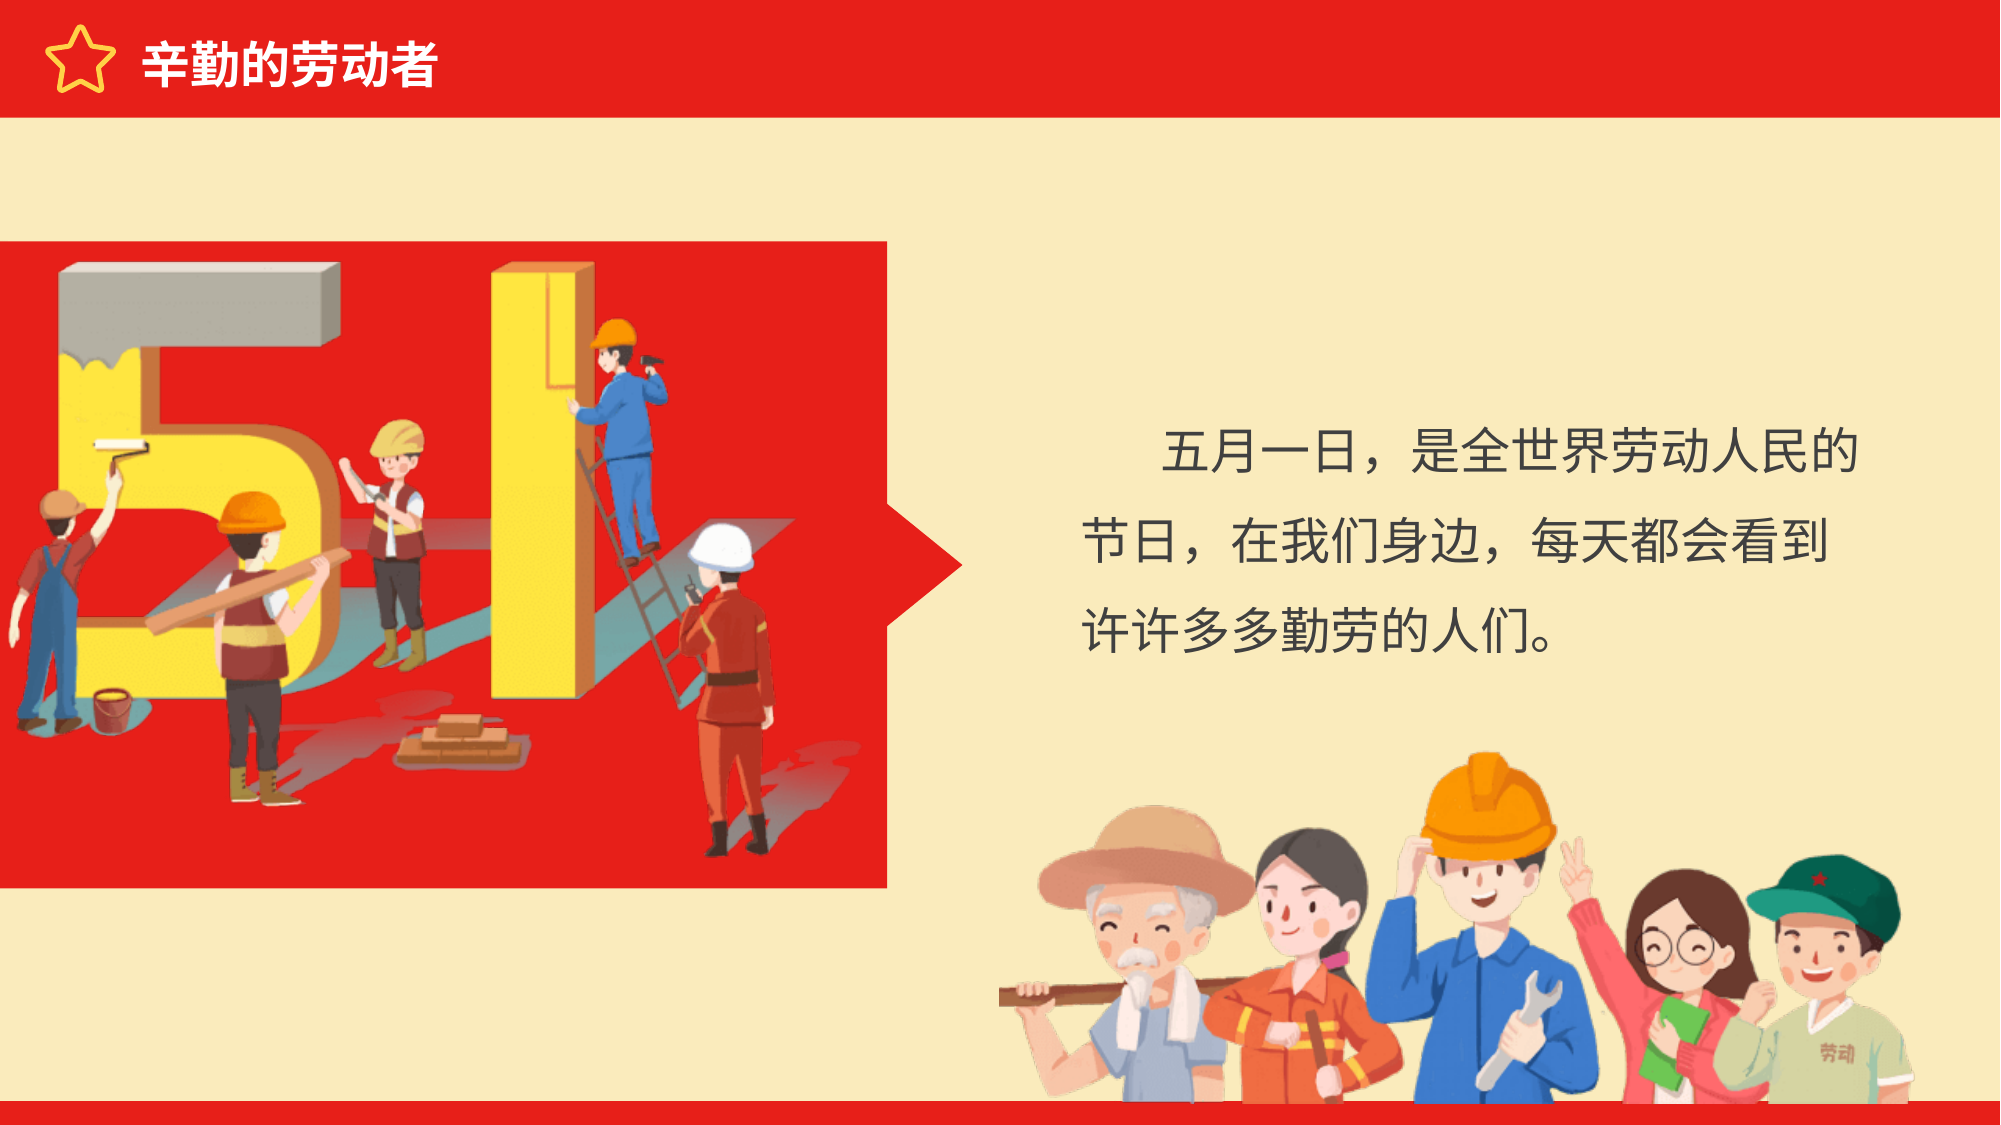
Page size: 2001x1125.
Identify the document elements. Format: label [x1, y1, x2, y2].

picture [999, 743, 1926, 1104]
text_box [0, 241, 963, 889]
text_box [0, 0, 2000, 1125]
picture [0, 243, 877, 861]
